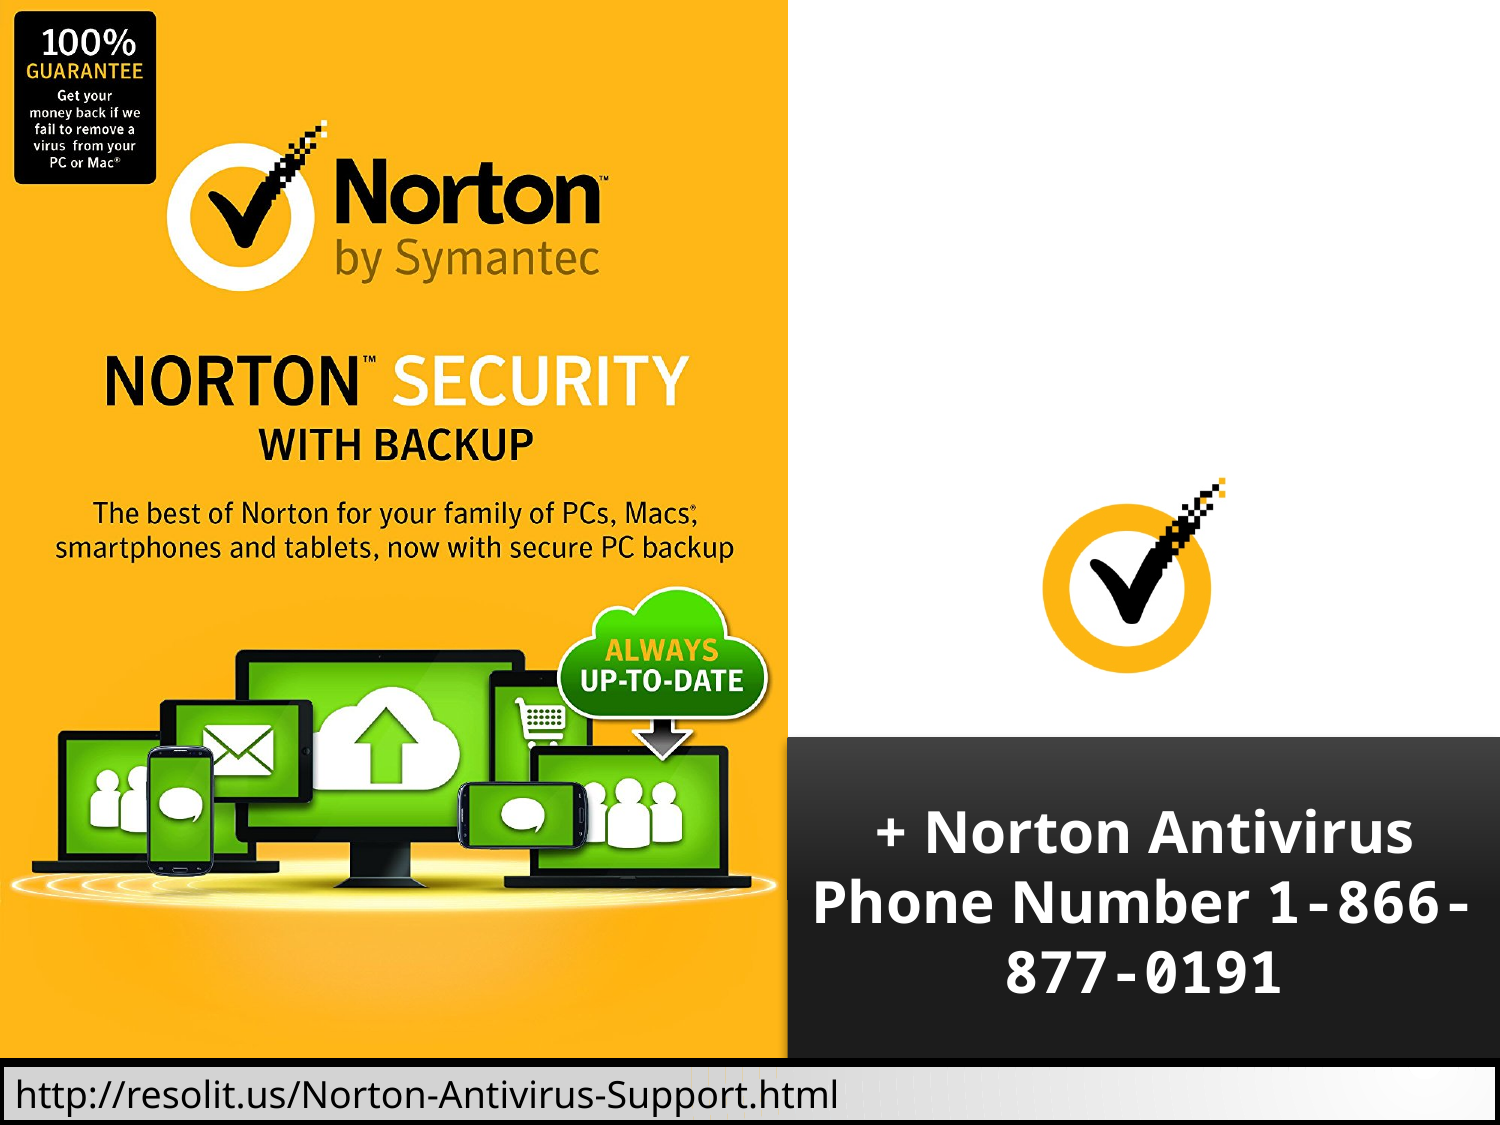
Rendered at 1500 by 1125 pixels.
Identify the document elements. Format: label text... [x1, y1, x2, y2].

text_box http://resolit.us/Norton-Antivirus-Support.html [792, 1058, 1500, 1125]
picture [0, 0, 788, 1125]
text_box + Norton Antivirus Phone Number 1-866-877-0191 [793, 737, 1500, 1058]
picture [974, 474, 1280, 679]
